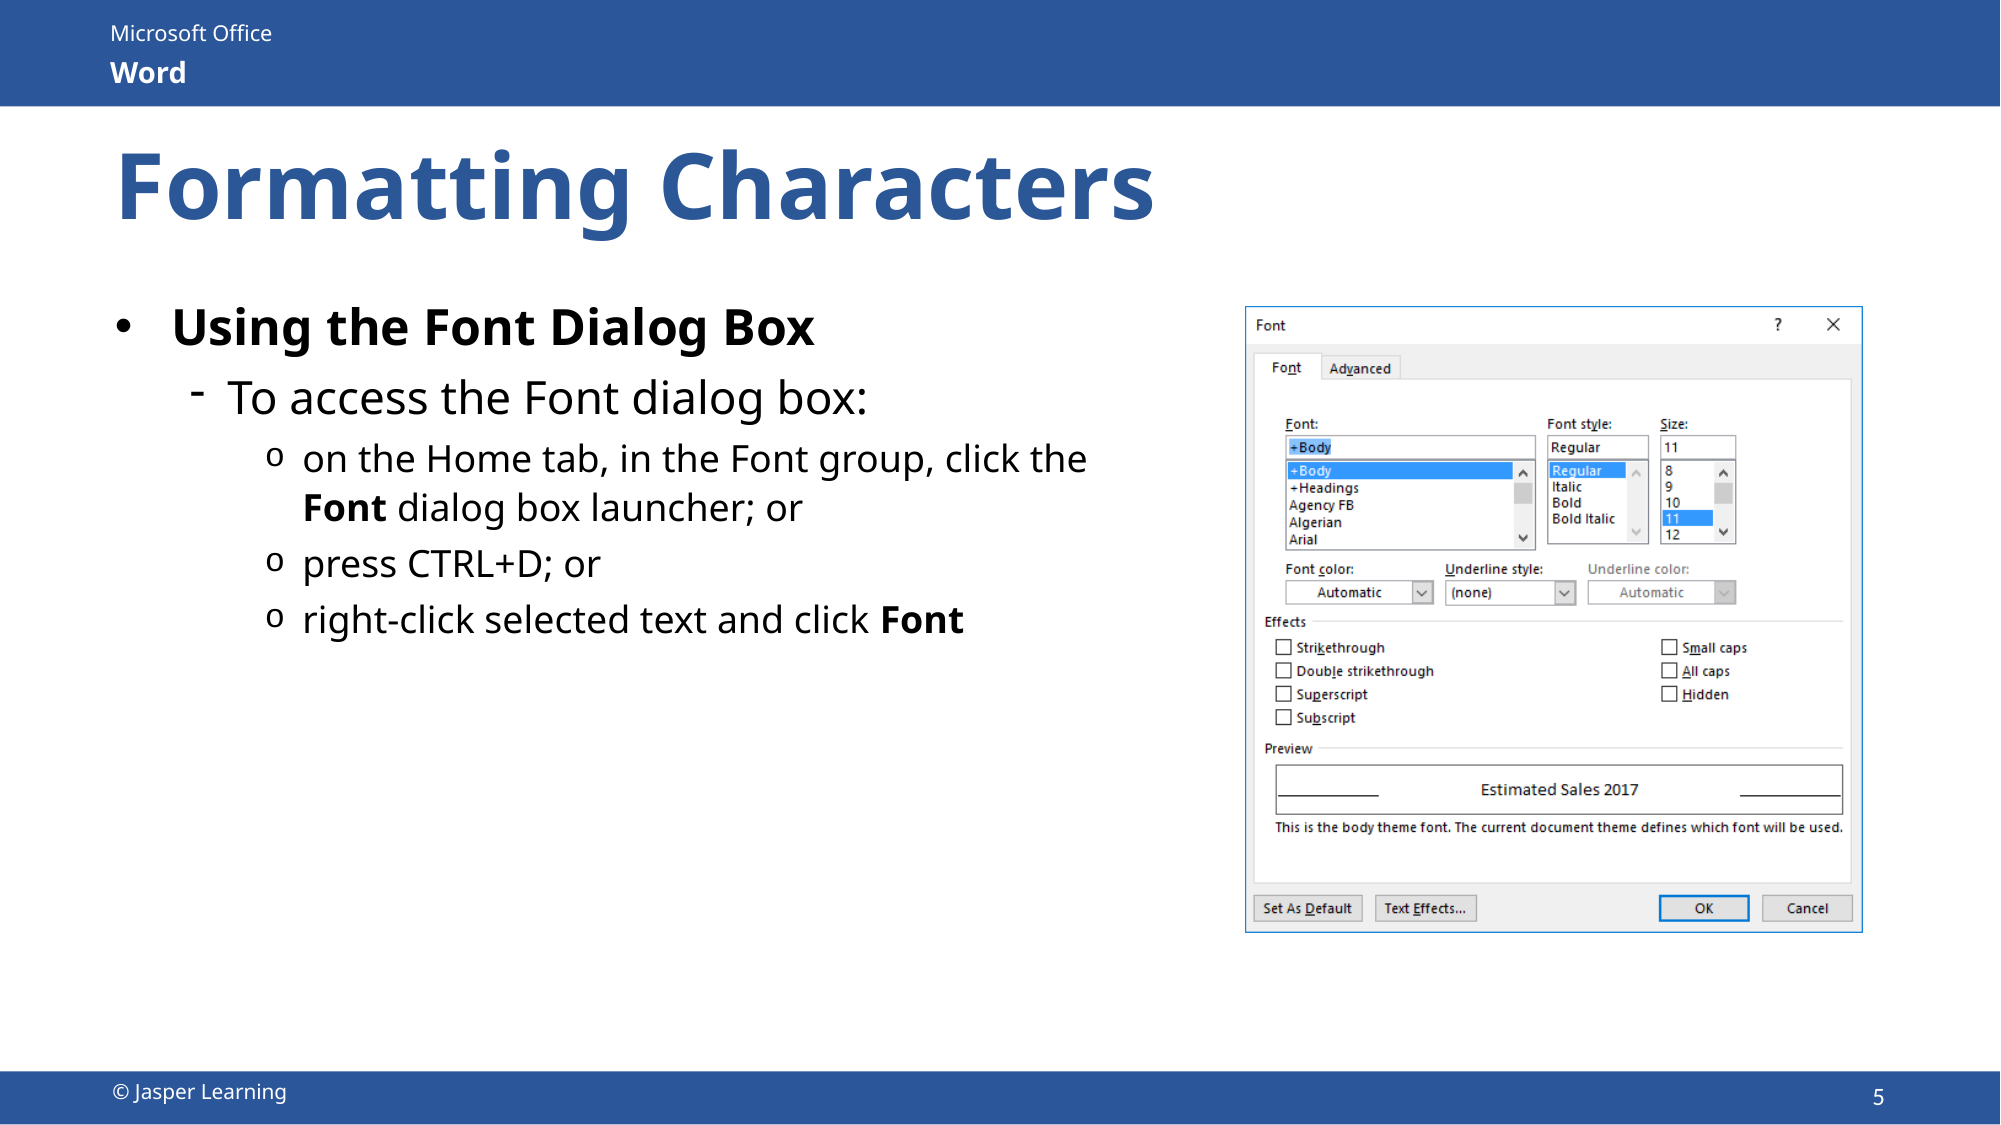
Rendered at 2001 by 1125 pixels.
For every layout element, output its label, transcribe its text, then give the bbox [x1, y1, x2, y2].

list Using the Font Dialog Box To access the Font dialog box: on the Home tab, in the Font group, click the Font dialog box launcher; or press CTRL+D; or right-click selected text and click Font [99, 283, 1174, 1026]
footer © Jasper Learning [97, 1072, 773, 1114]
title Formatting Characters [99, 118, 1866, 248]
slide_number 5 [1433, 1065, 1900, 1125]
picture [1245, 306, 1863, 933]
